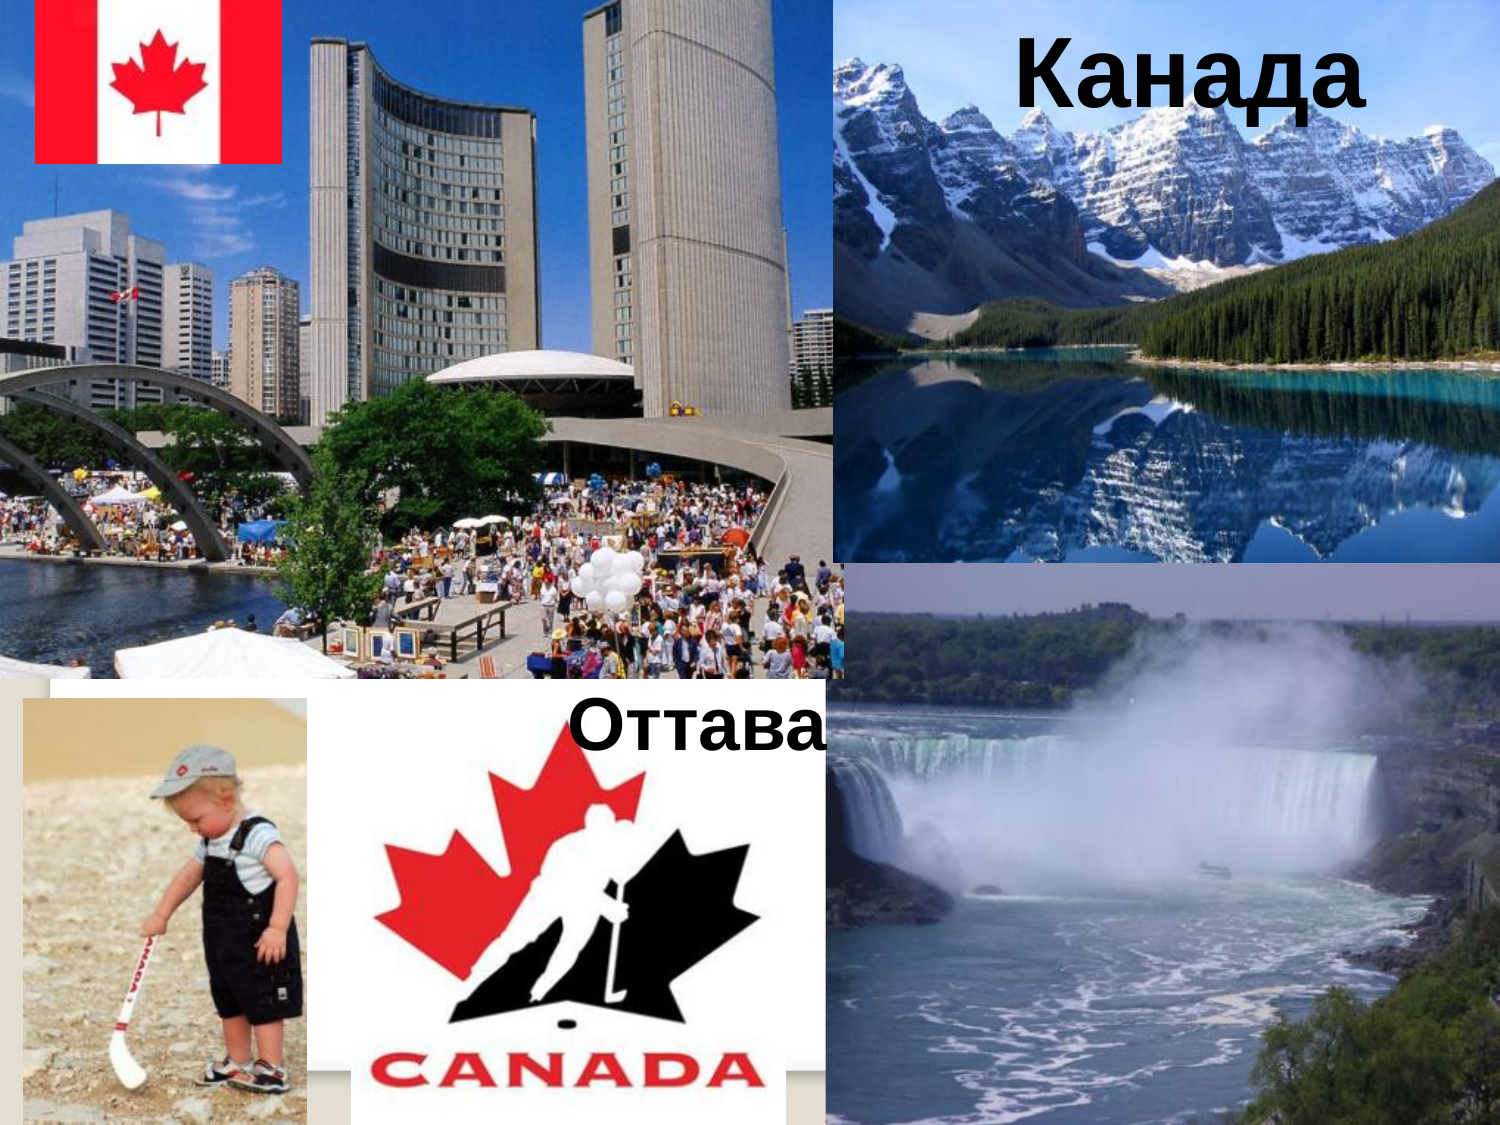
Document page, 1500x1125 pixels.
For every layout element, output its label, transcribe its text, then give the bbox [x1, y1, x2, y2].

text_box Оттава [790, 693, 818, 773]
picture [0, 0, 1500, 1125]
picture [351, 691, 786, 1125]
picture [23, 698, 307, 1125]
